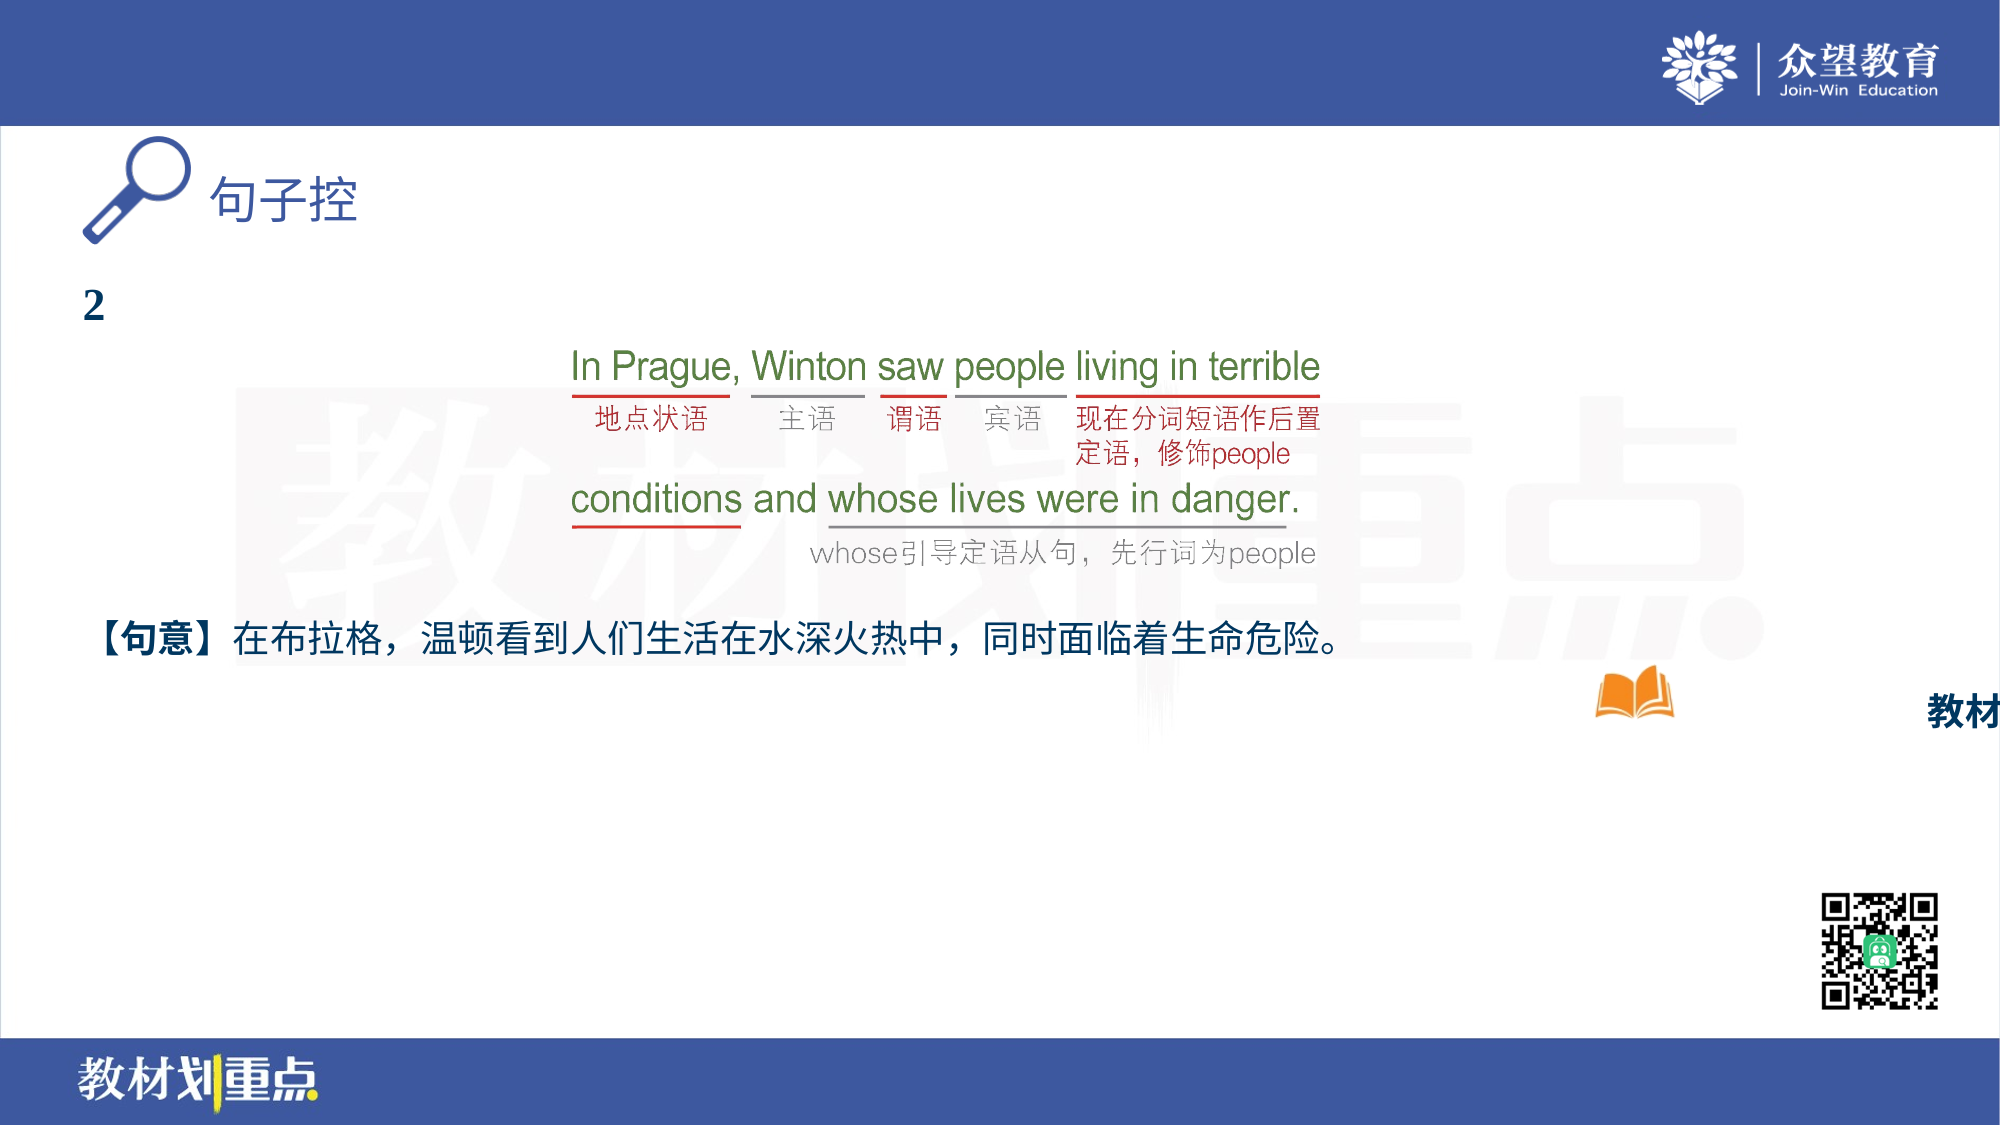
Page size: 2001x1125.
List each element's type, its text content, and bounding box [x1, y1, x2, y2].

text_box 2 [82, 247, 1817, 387]
text_box 【句意】在布拉格，温顿看到人们生活在水深火热中，同时面临着生命危险。 教材P26 [82, 591, 1817, 725]
picture [0, 0, 2000, 1125]
